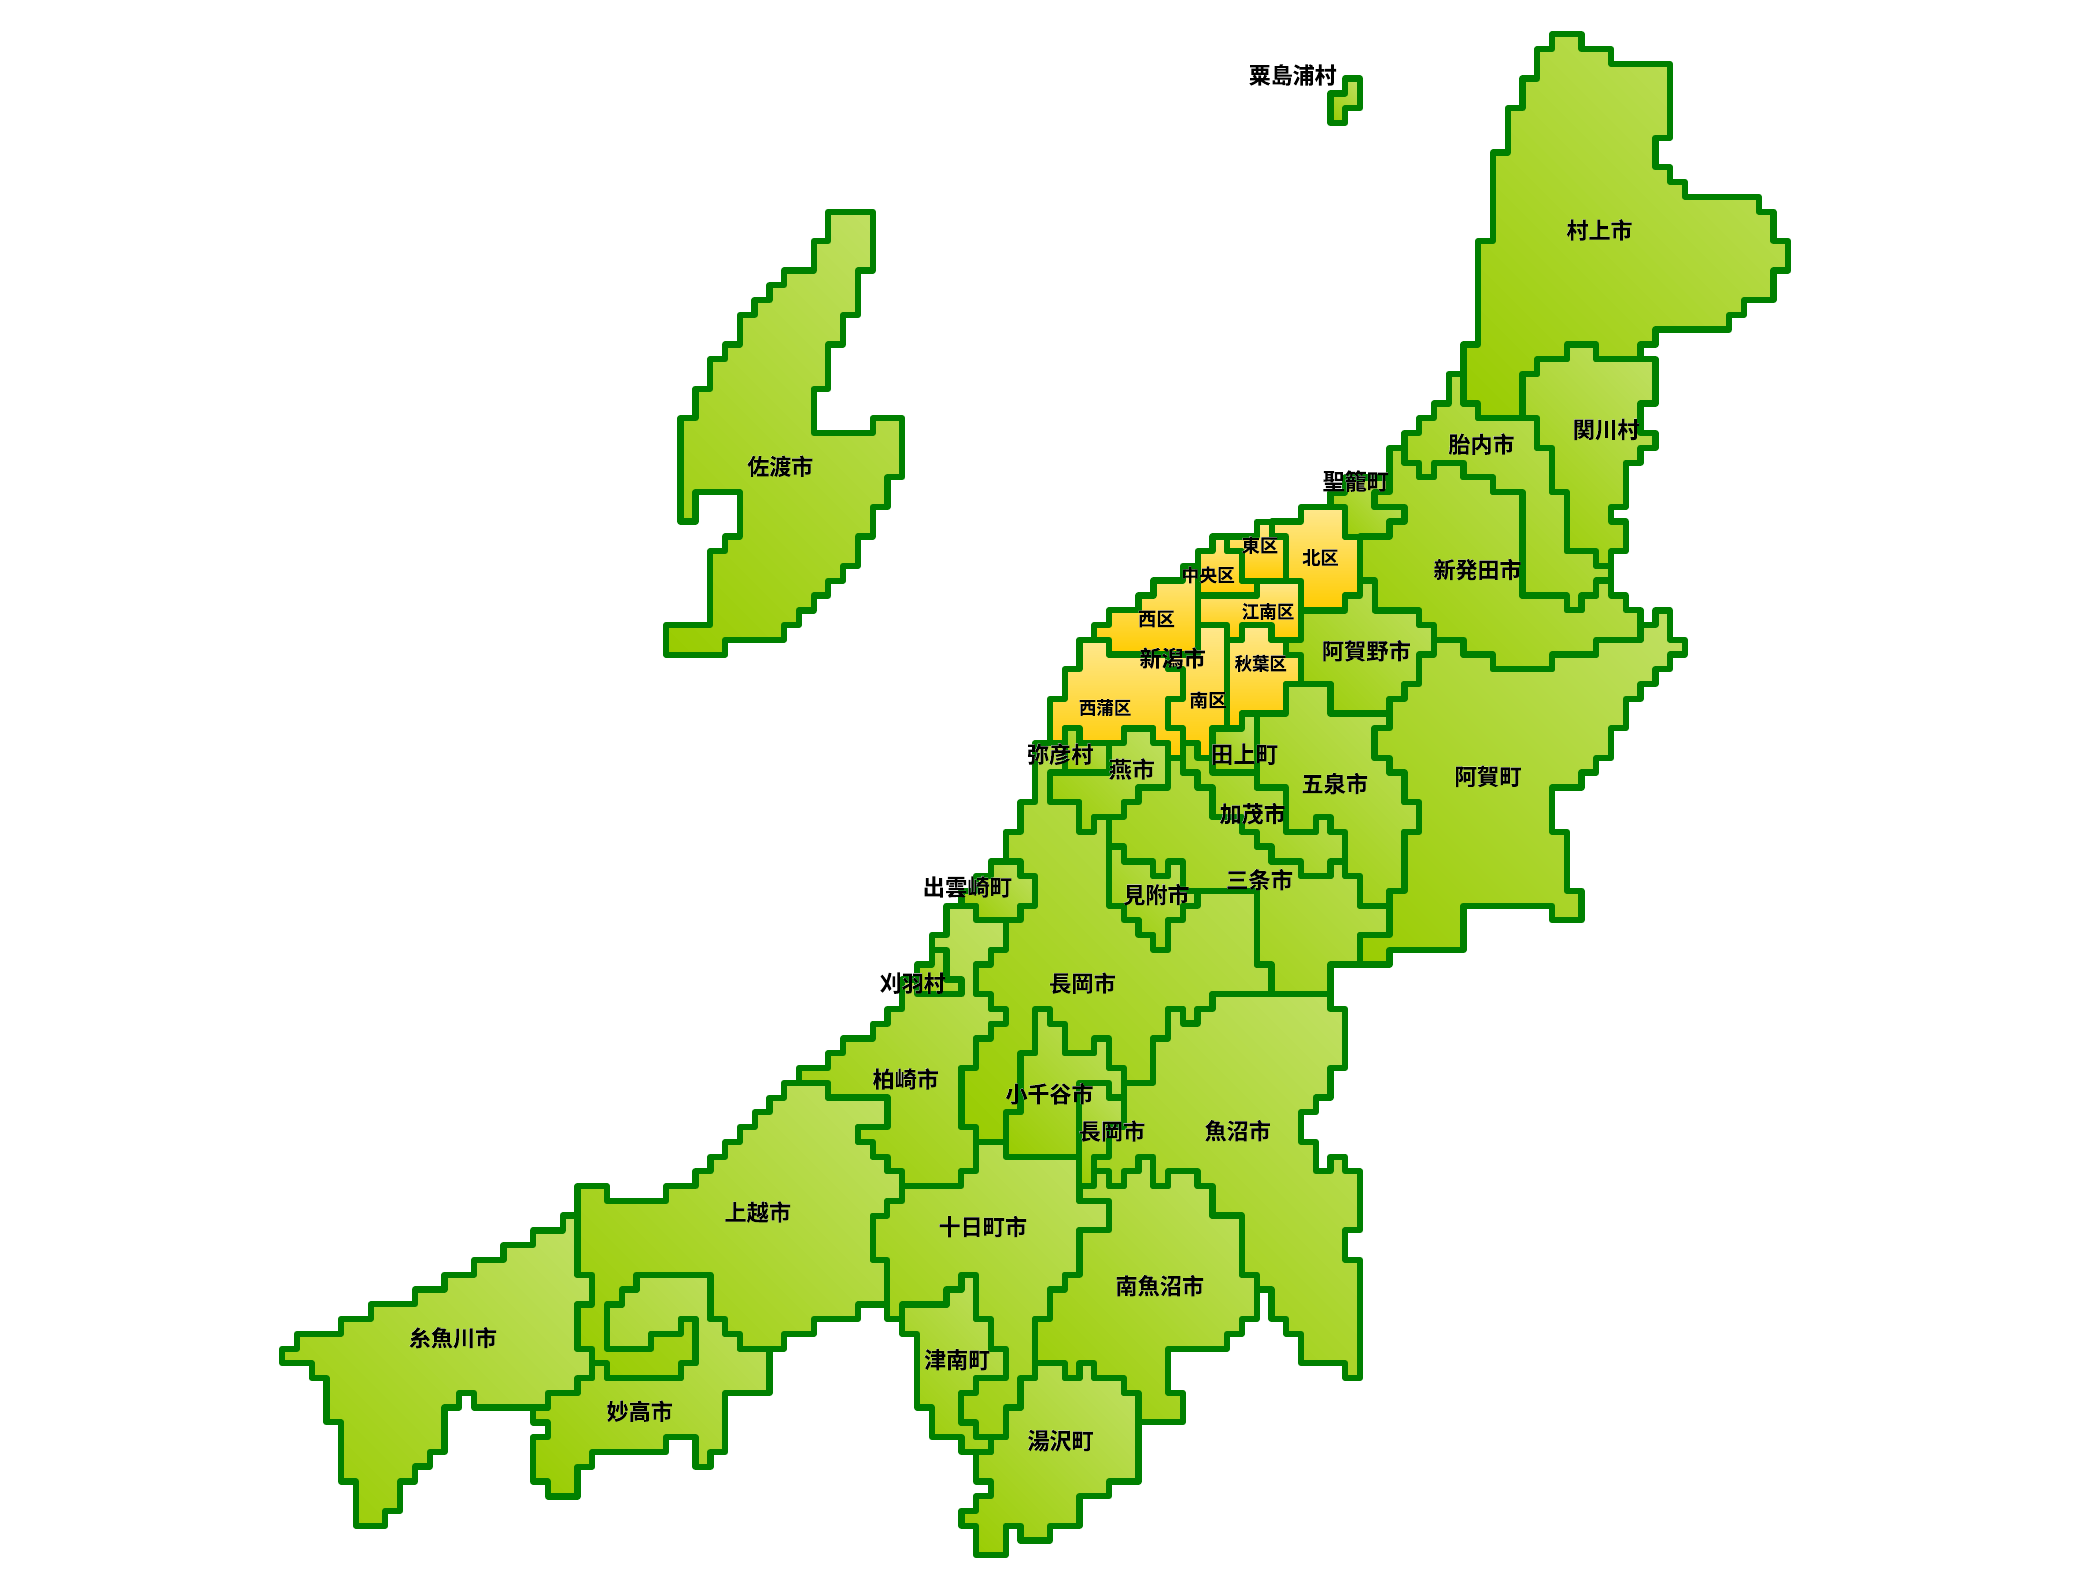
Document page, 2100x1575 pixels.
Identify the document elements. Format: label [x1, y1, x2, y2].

text_box [409, 63, 1640, 1452]
text_box [282, 34, 1789, 1556]
